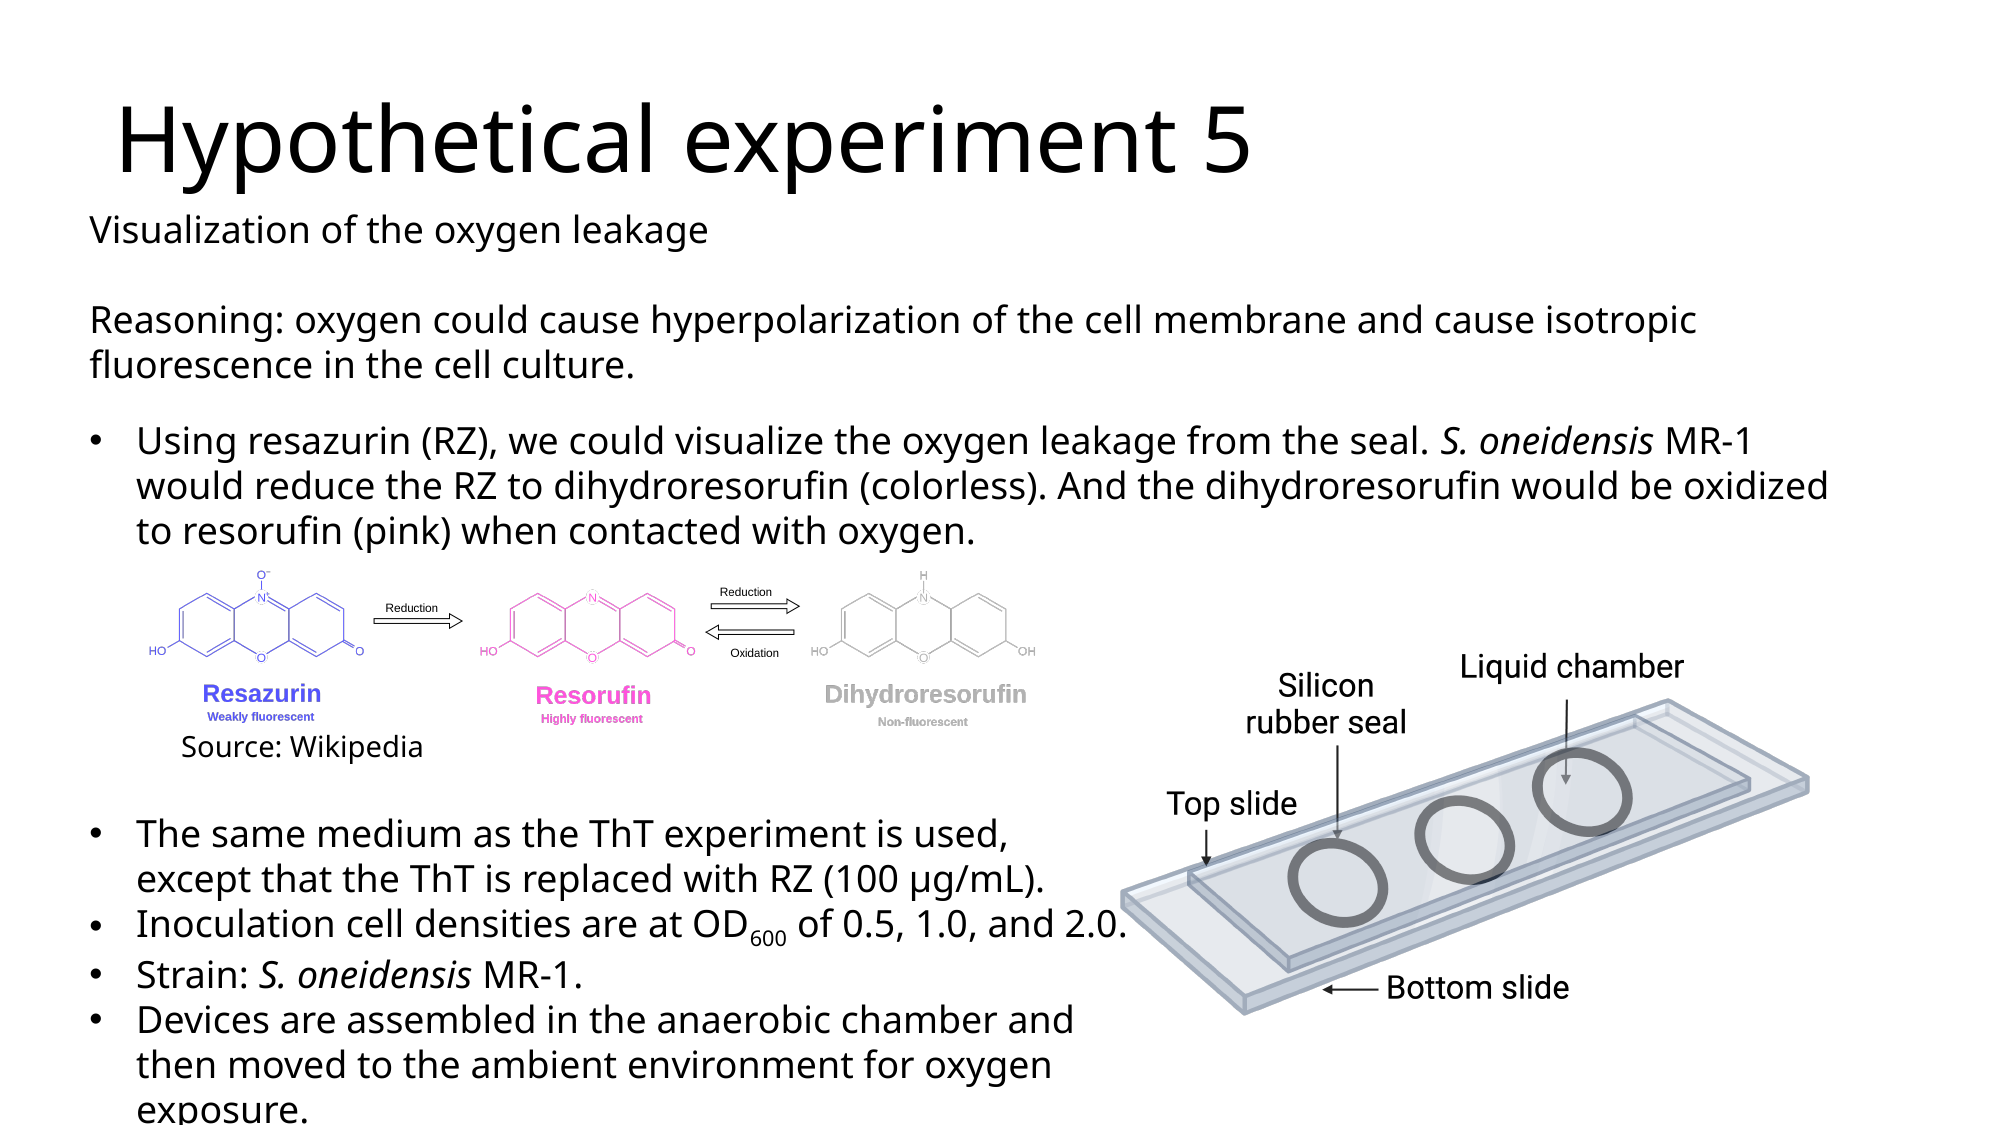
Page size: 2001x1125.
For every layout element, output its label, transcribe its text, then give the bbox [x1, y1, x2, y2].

text_box Using resazurin (RZ), we could visualize the oxygen leakage from the seal. S. oneidensis MR-1 would reduce the RZ to dihydroresorufin (colorless). And the dihydroresorufin would be oxidized to resorufin (pink) when contacted with oxygen. [74, 409, 938, 560]
text_box Visualization of the oxygen leakage Reasoning: oxygen could cause hyperpolarization of the cell membrane and cause isotropic fluorescence in the cell culture. [74, 198, 1874, 394]
picture [126, 405, 1920, 1093]
text_box The same medium as the ThT experiment is used, except that the ThT is replaced with RZ (100 μg/mL). Inoculation cell densities are at OD600 of 0.5, 1.0, and 2.0. Strain: S. oneidensis MR-1. Devices are assembled in the anaerobic chamber and then moved to the ambient environment for oxygen exposure. [74, 802, 1149, 1125]
text_box Hypothetical experiment 5 [99, 34, 1825, 198]
text_box Source: Wikipedia [166, 738, 440, 771]
